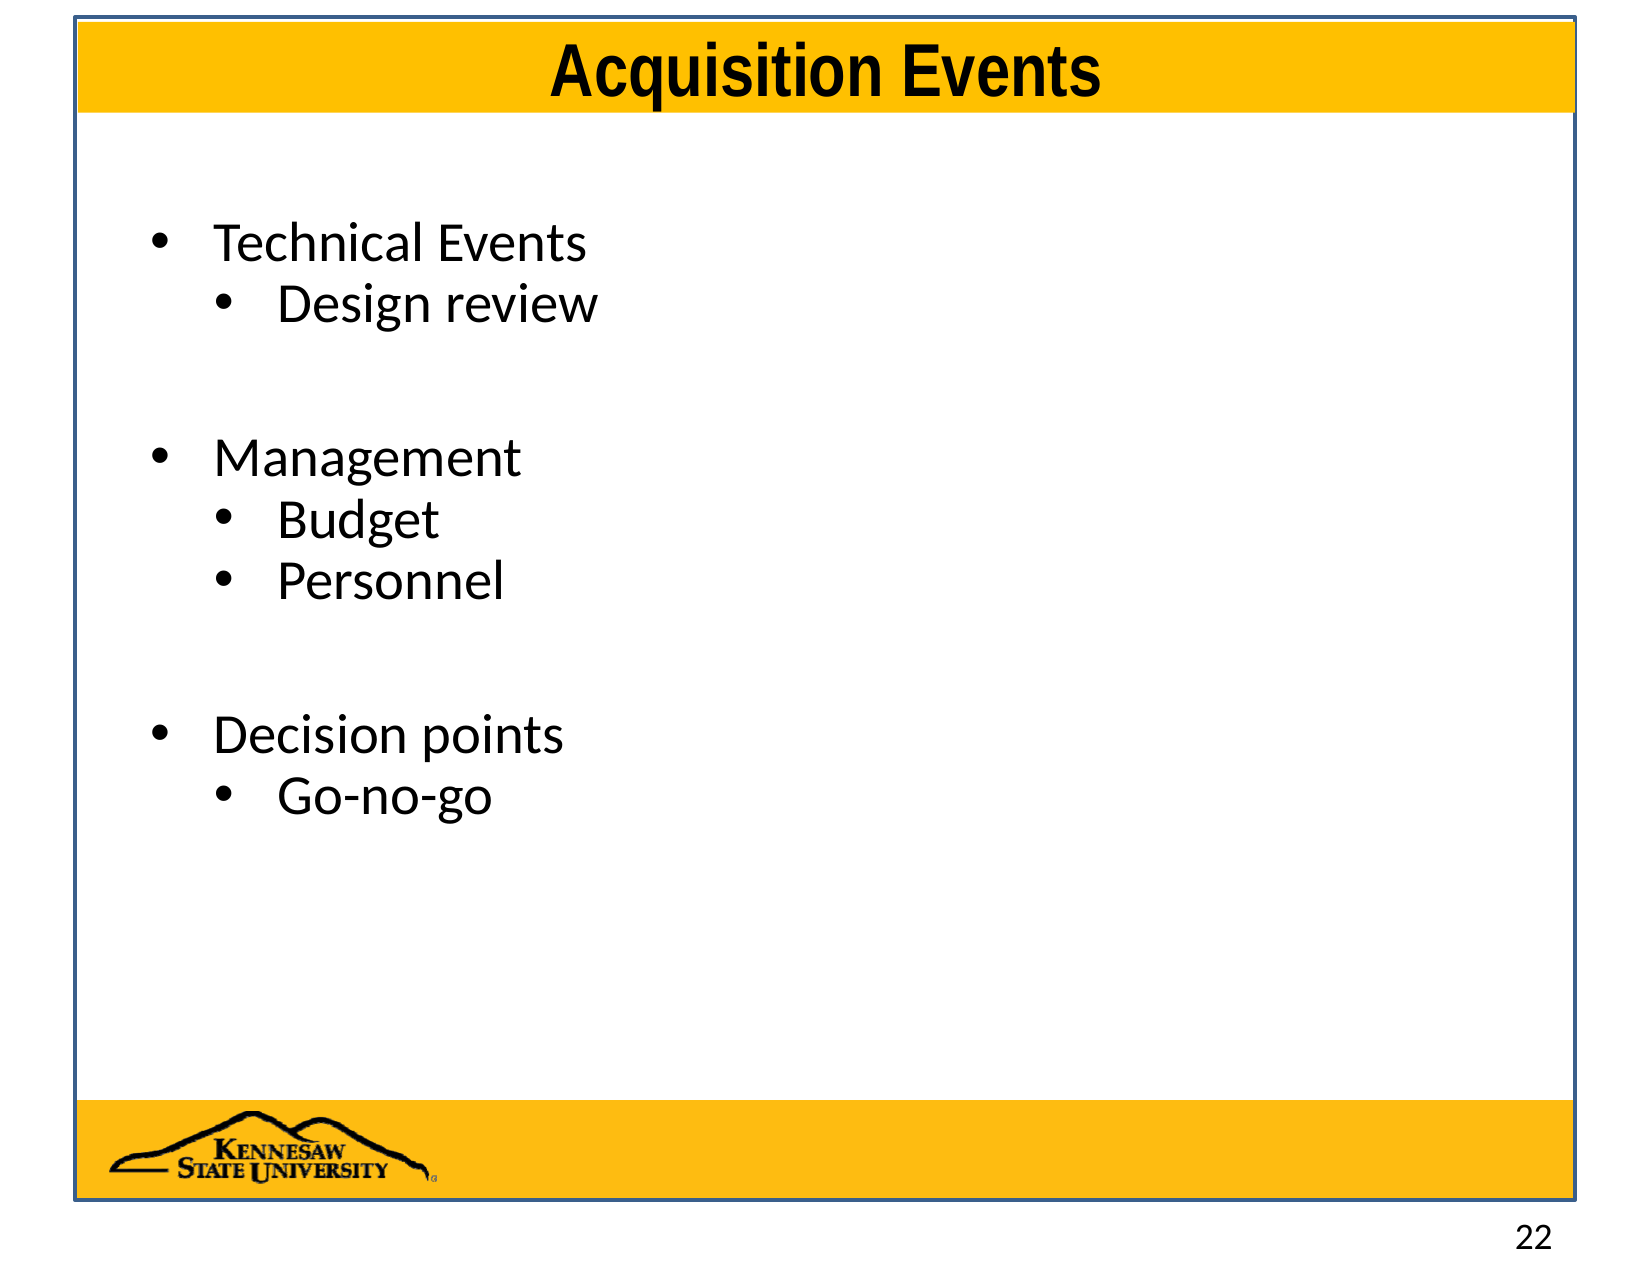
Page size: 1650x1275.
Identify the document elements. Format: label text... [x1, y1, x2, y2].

title Acquisition Events [77, 21, 1575, 113]
picture [108, 1111, 437, 1184]
list Technical Events Design review Management Budget Personnel Decision points Go-no-go [150, 212, 1264, 832]
